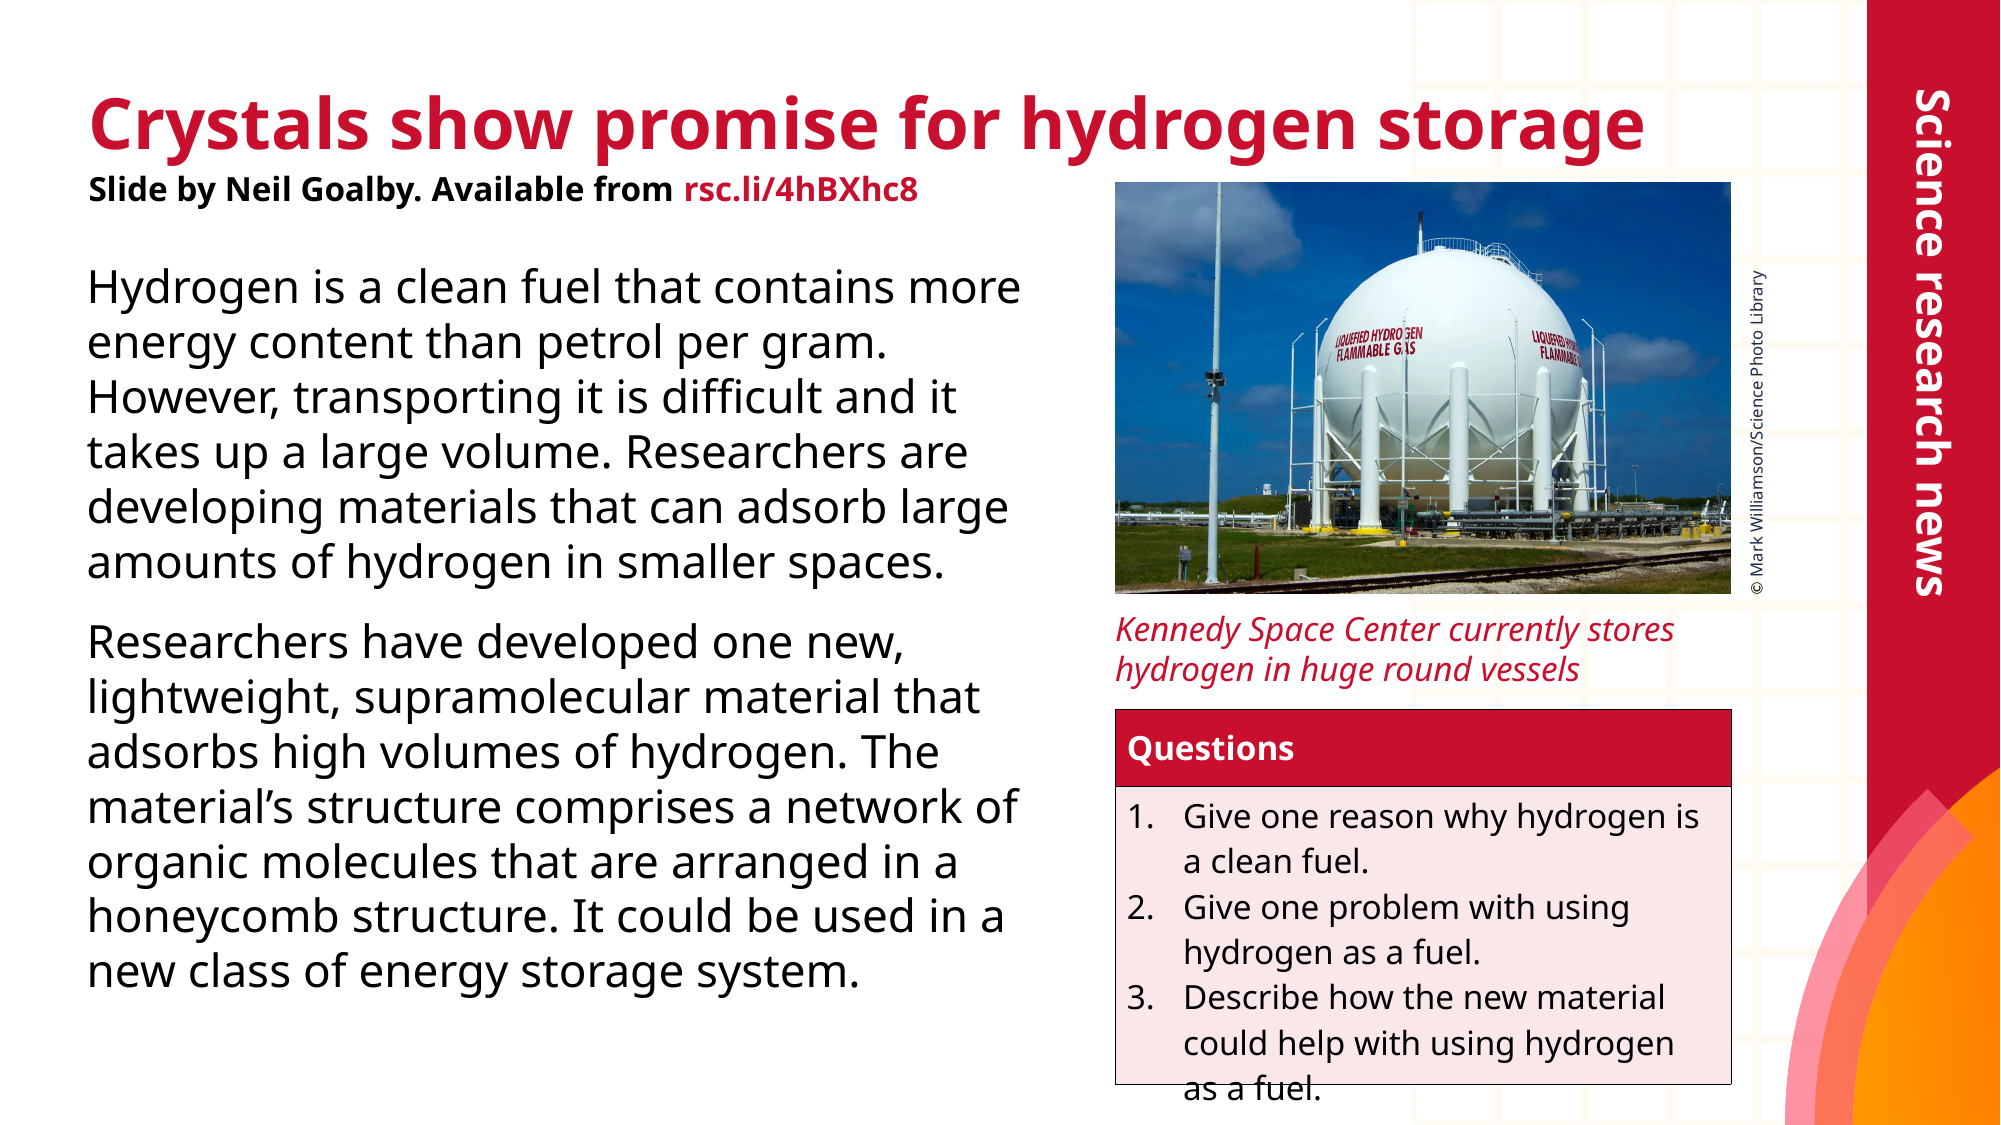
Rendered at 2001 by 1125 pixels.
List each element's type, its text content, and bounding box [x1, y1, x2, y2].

table_header Questions [1116, 710, 1731, 786]
text_box Kennedy Space Center currently stores hydrogen in huge round vessels [1114, 607, 1732, 698]
title Crystals show promise for hydrogen storage [88, 88, 1743, 161]
text_box Science research news [1867, 88, 2000, 765]
list Hydrogen is a clean fuel that contains more energy content than petrol per gram. However, transporting it is difficult and it takes up a large volume. Researchers are developing materials that can adsorb large amounts of hydrogen in smaller spaces. Researchers have developed one new, lightweight, supramolecular material that adsorbs high volumes of hydrogen. The material’s structure comprises a network of organic molecules that are arranged in a honeycomb structure. It could be used in a new class of energy storage system. [86, 257, 1061, 1085]
text_box Slide by Neil Goalby. Available from rsc.li/4hBXhc8 [88, 173, 1738, 246]
picture [1115, 0, 2000, 1125]
picture [1411, 161, 1738, 173]
table_cell Give one reason why hydrogen is a clean fuel. Give one problem with using hydrogen as a fuel. Describe how the new material could help with using hydrogen as a fuel. [1116, 787, 1731, 1084]
text_box © Mark Williamson/Science Photo Library [1738, 113, 1774, 610]
